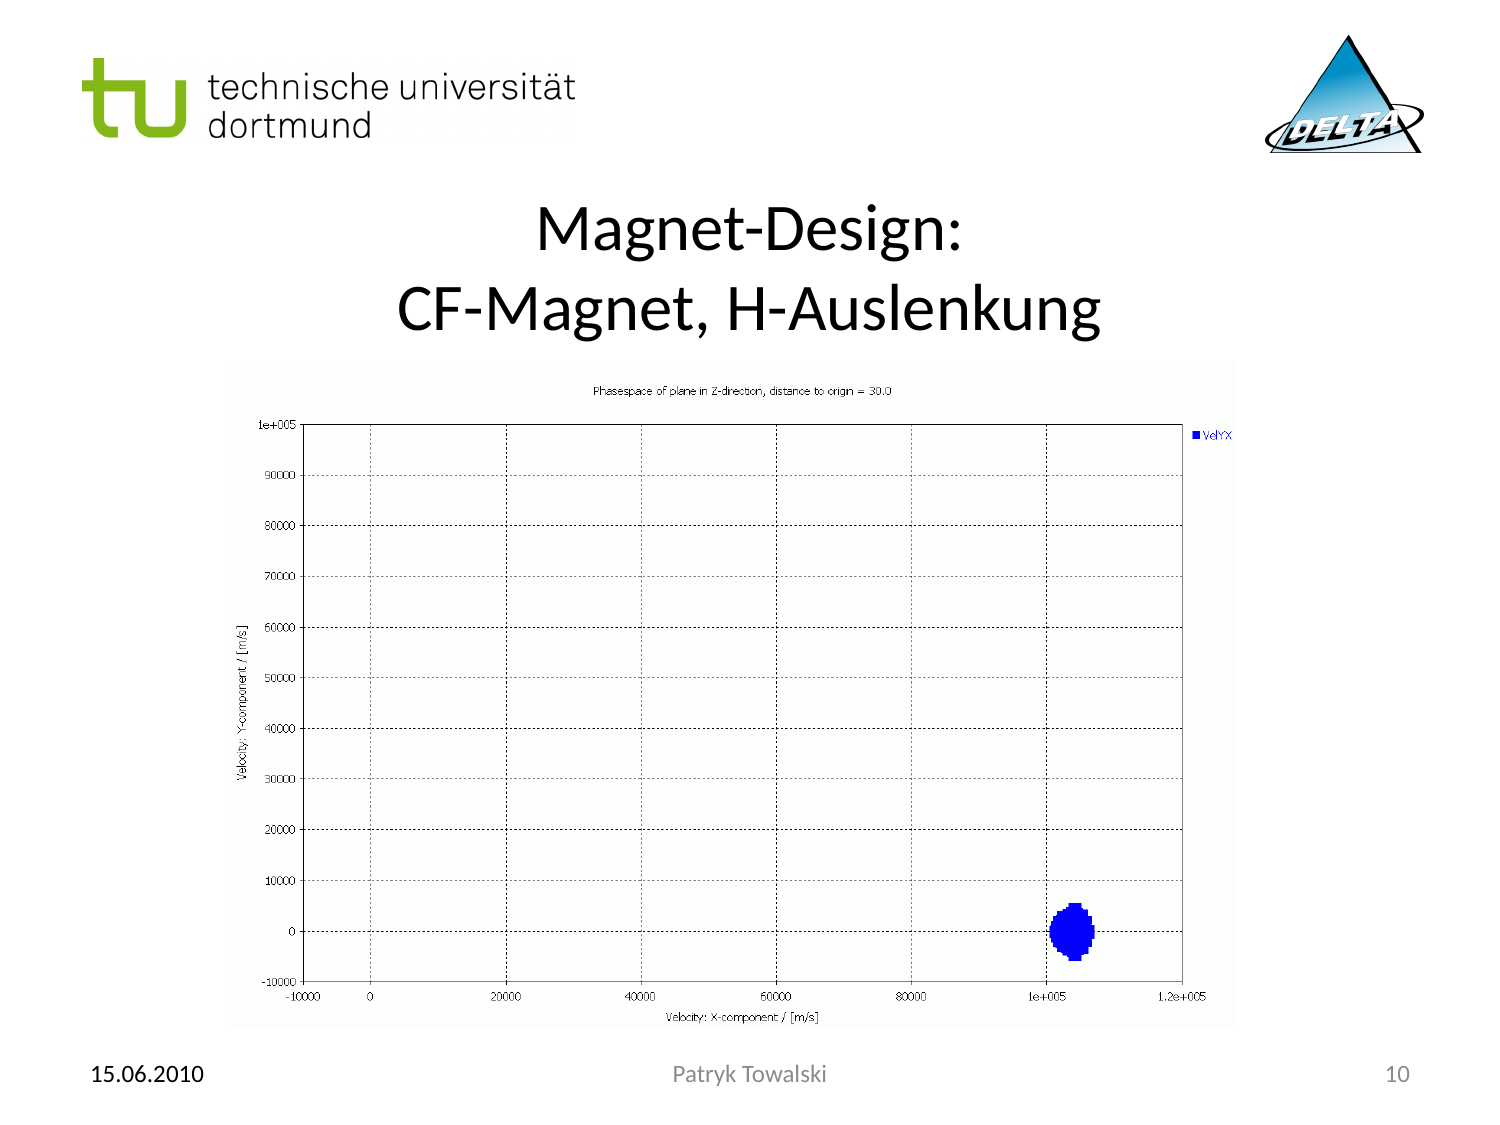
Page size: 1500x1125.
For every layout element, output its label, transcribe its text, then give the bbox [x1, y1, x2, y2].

slide_number 10 [1074, 1042, 1425, 1103]
title Magnet-Design: CF-Magnet, H-Auslenkung [75, 175, 1425, 352]
footer Patryk Towalski [512, 1042, 988, 1103]
picture [1265, 35, 1424, 153]
picture [229, 361, 1235, 1028]
picture [82, 58, 575, 138]
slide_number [75, 1042, 425, 1103]
